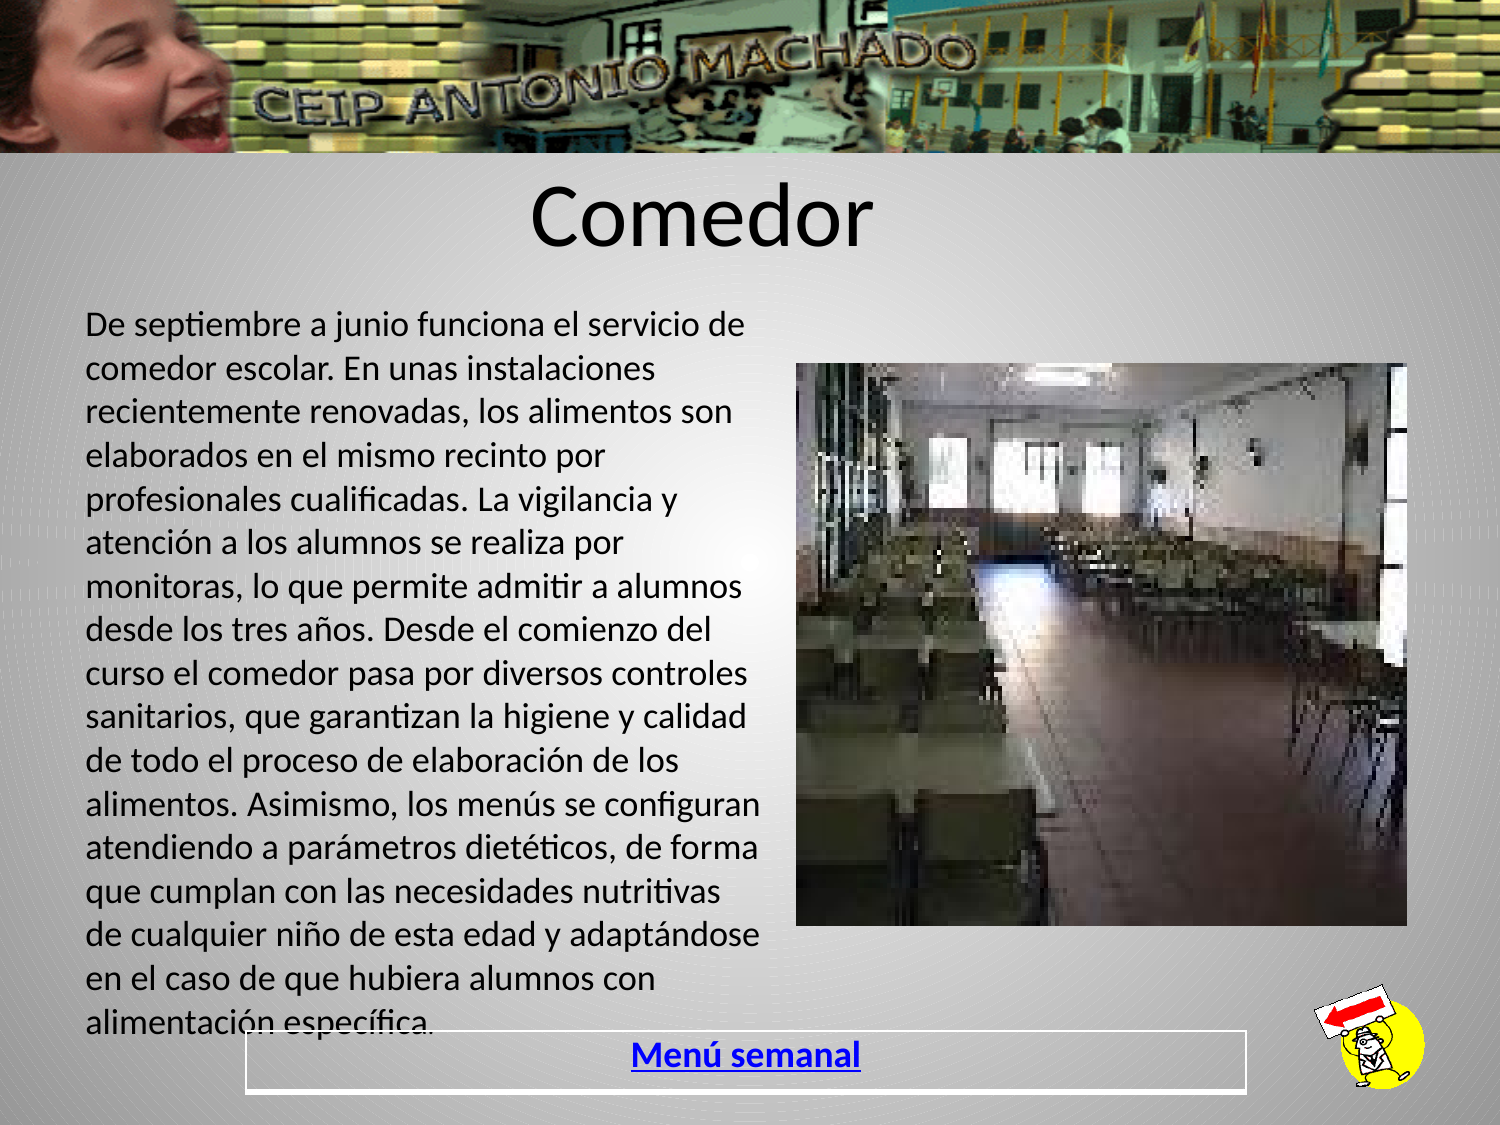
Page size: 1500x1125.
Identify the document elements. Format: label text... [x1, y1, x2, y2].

table_header Menú semanal [247, 1032, 1245, 1089]
title Comedor [269, 164, 1137, 273]
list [0, 0, 1500, 153]
picture [1312, 984, 1438, 1091]
list De septiembre a junio funciona el servicio de comedor escolar. En unas instalaciones recientemente renovadas, los alimentos son elaborados en el mismo recinto por profesionales cualificadas. La vigilancia y atención a los alumnos se realiza por monitoras, lo que permite admitir a alumnos desde los tres años. Desde el comienzo del curso el comedor pasa por diversos controles sanitarios, que garantizan la higiene y calidad de todo el proceso de elaboración de los alimentos. Asimismo, los menús se configuran atendiendo a parámetros dietéticos, de forma que cumplan con las necesidades nutritivas de cualquier niño de esta edad y adaptándose en el caso de que hubiera alumnos con alimentación específica. [70, 292, 781, 1055]
picture [796, 363, 1407, 927]
